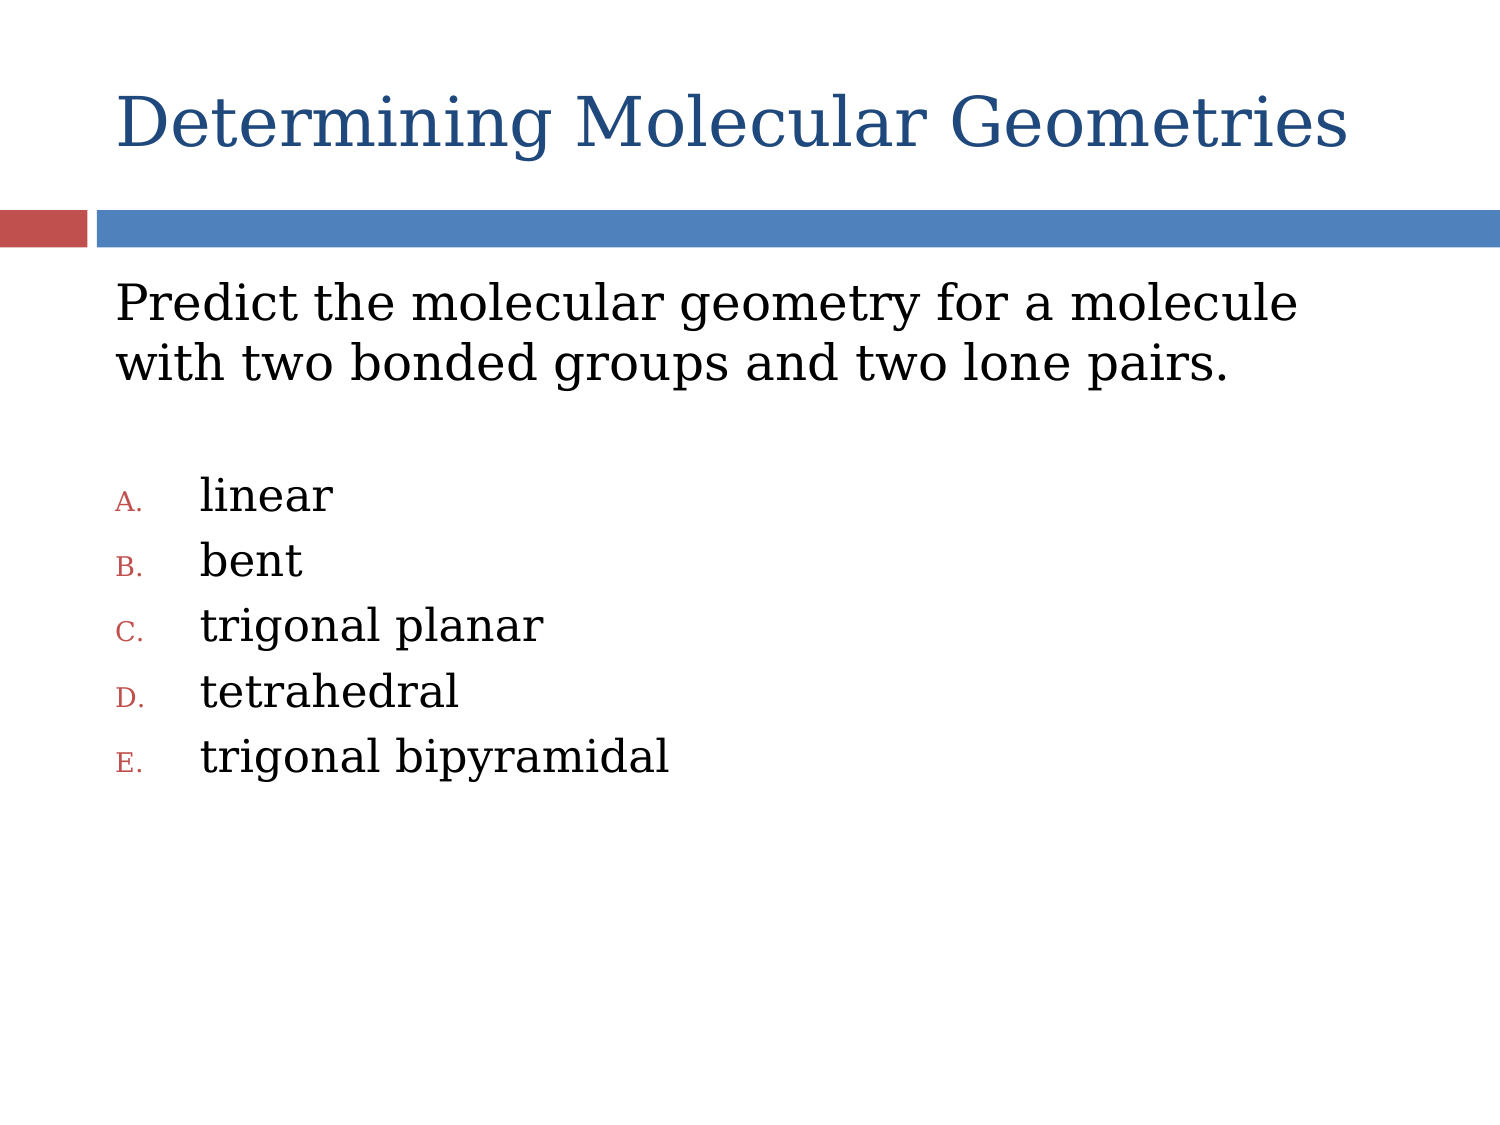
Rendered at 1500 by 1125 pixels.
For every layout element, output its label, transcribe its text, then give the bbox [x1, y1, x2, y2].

title Determining Molecular Geometries [100, 37, 1438, 200]
list Predict the molecular geometry for a molecule with two bonded groups and two lone pairs. linear bent trigonal planar tetrahedral trigonal bipyramidal [100, 262, 1438, 1000]
